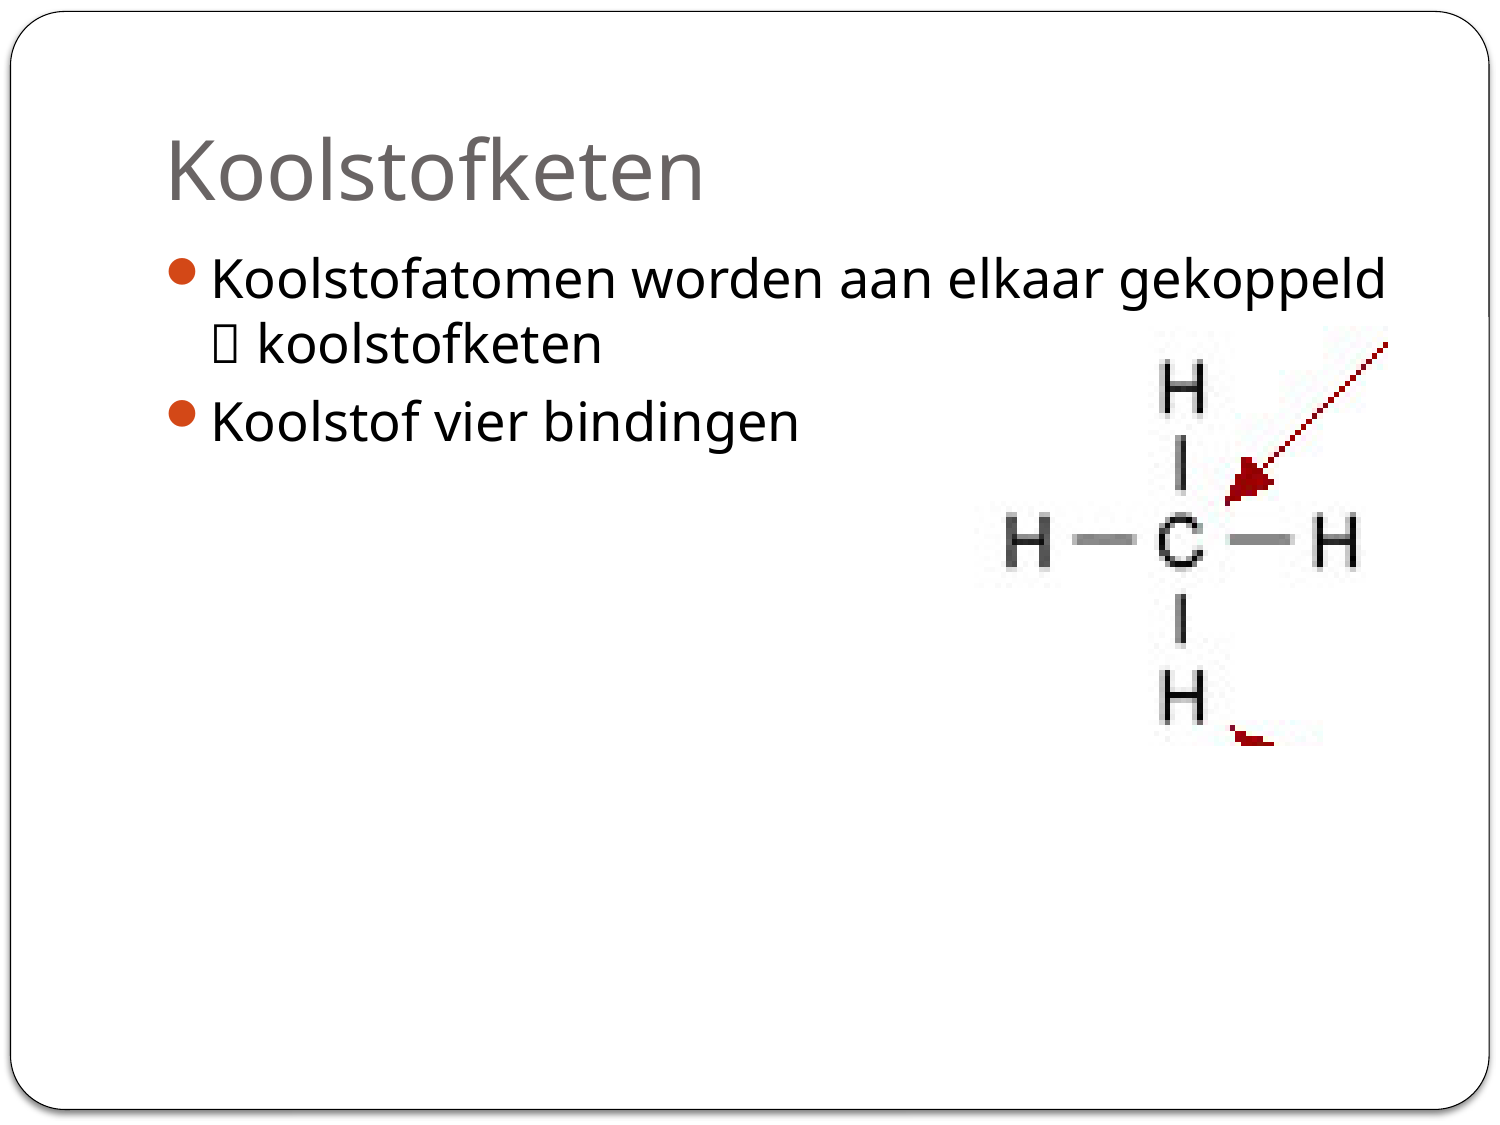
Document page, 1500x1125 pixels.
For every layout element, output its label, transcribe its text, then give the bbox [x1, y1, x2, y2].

title Koolstofketen [150, 45, 1425, 233]
picture [974, 325, 1389, 746]
list Koolstofatomen worden aan elkaar gekoppeld  koolstofketen Koolstof vier bindingen [150, 237, 1425, 988]
